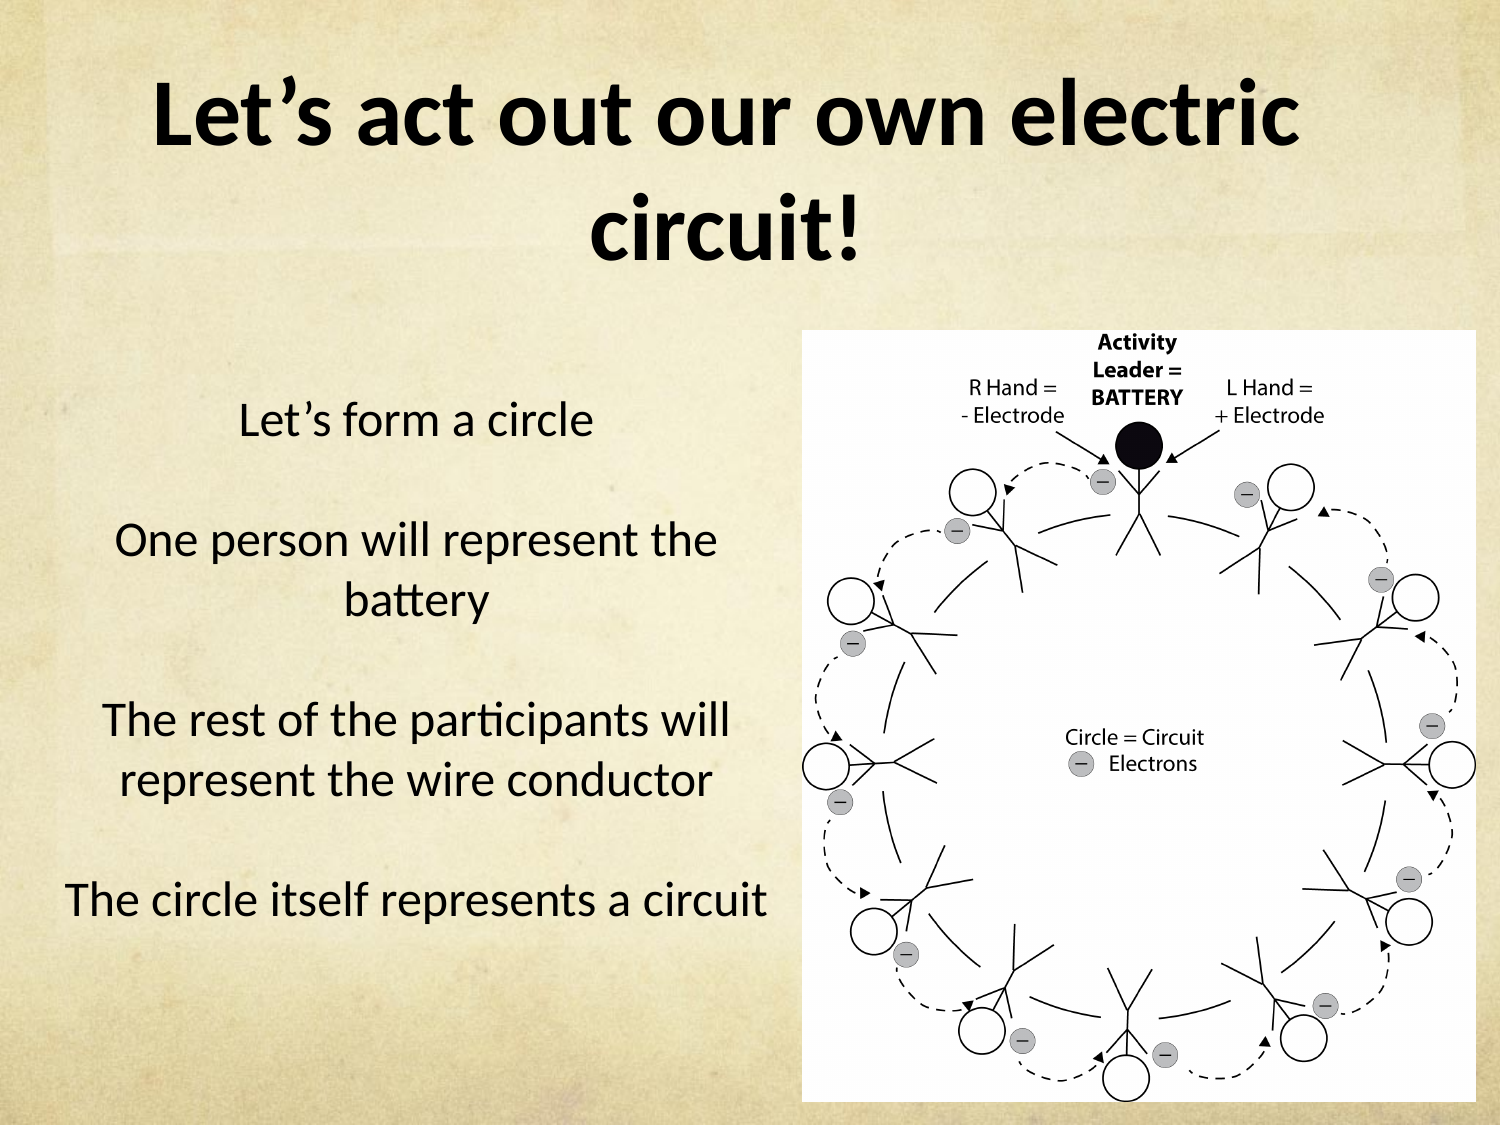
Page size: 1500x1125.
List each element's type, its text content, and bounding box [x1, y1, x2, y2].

text_box Let’s form a circle One person will represent the battery The rest of the participants will represent the wire conductor The circle itself represents a circuit [49, 378, 784, 934]
title Let’s act out our own electric circuit! [127, 93, 1328, 237]
picture [0, 0, 1500, 1125]
